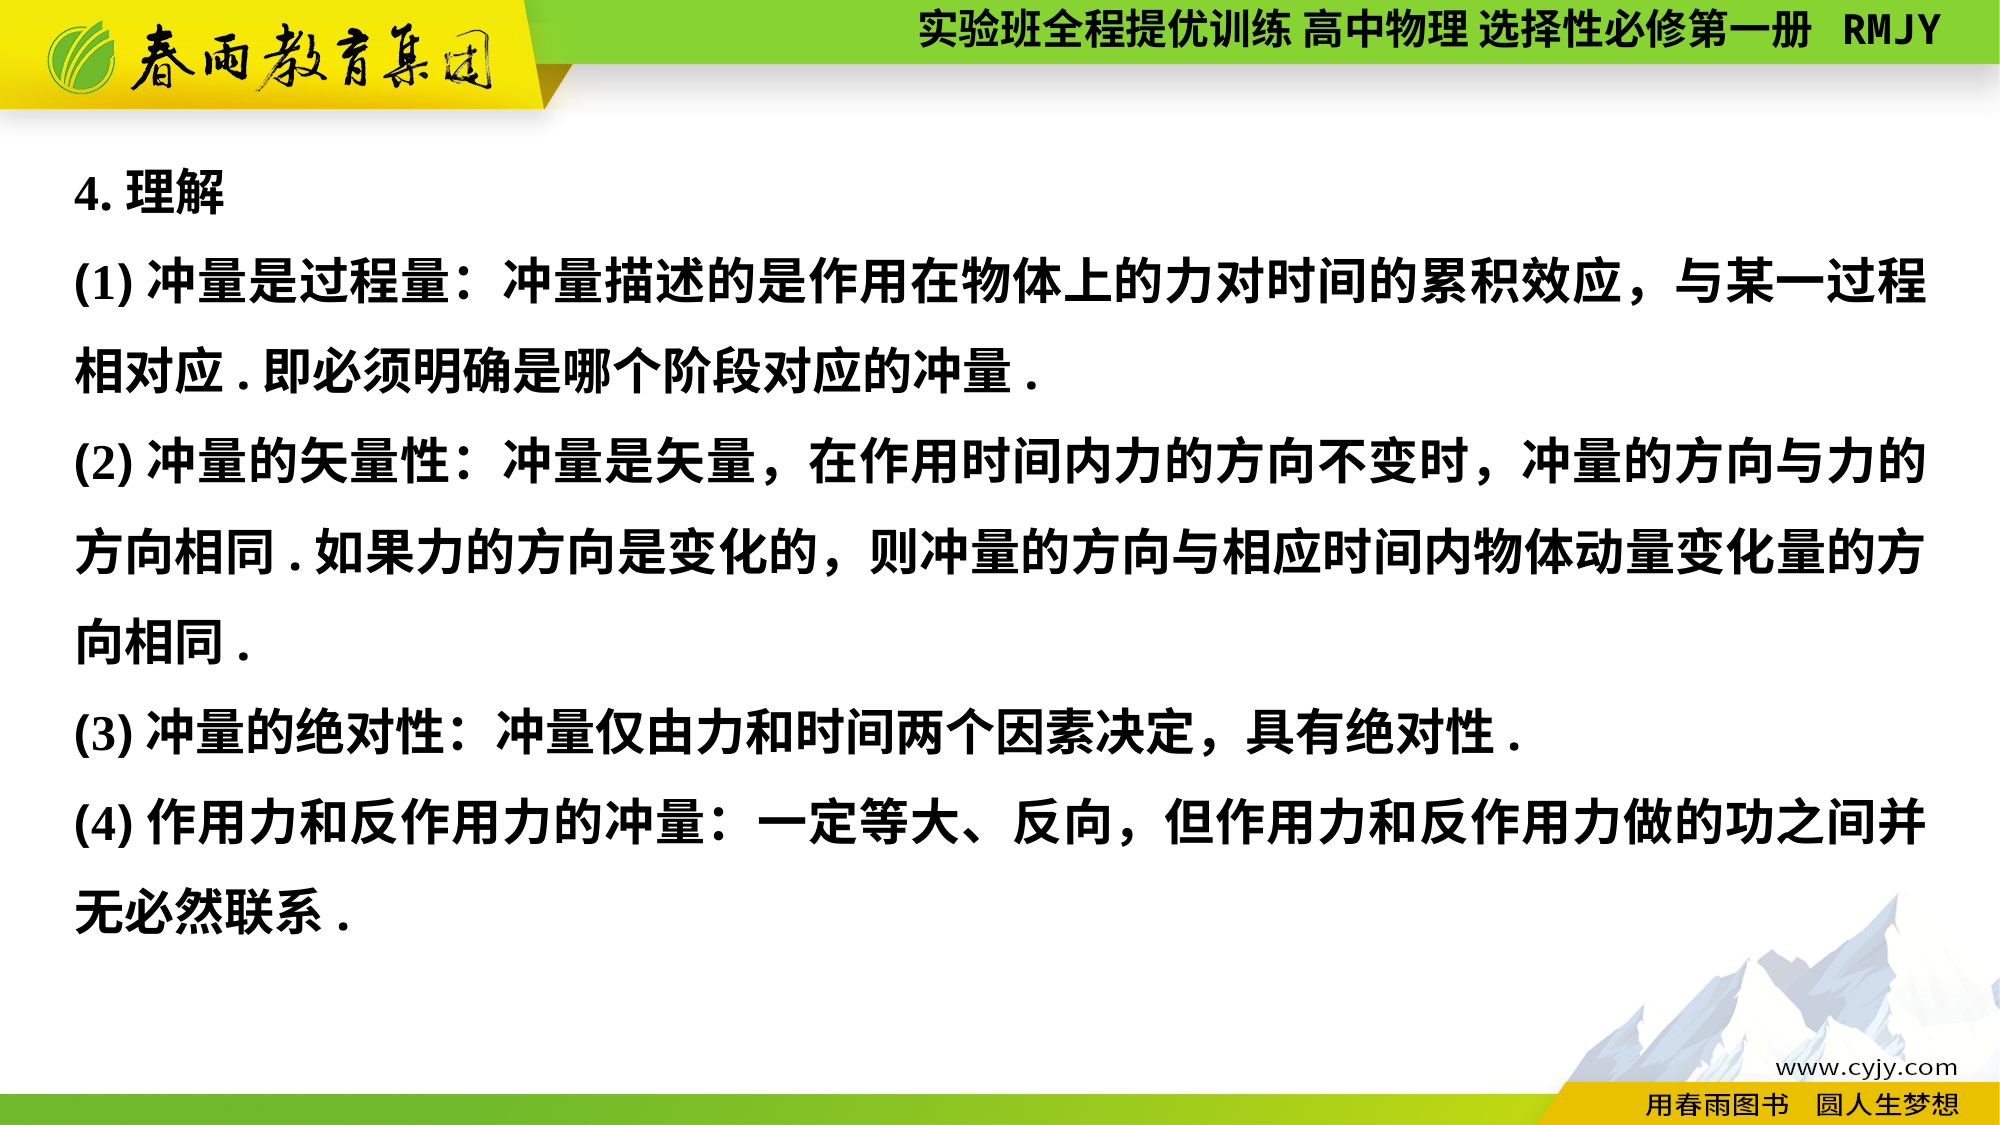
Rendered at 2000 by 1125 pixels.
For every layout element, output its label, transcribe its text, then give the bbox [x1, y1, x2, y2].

list 4.理解 (1)冲量是过程量：冲量描述的是作用在物体上的力对时间的累积效应，与某一过程相对应.即必须明确是哪个阶段对应的冲量. (2)冲量的矢量性：冲量是矢量，在作用时间内力的方向不变时，冲量的方向与力的方向相同.如果力的方向是变化的，则冲量的方向与相应时间内物体动量变化量的方向相同. (3)冲量的绝对性：冲量仅由力和时间两个因素决定，具有绝对性. (4)作用力和反作用力的冲量：一定等大、反向，但作用力和反作用力做的功之间并无必然联系. [59, 122, 1944, 944]
picture [0, 0, 2000, 1125]
